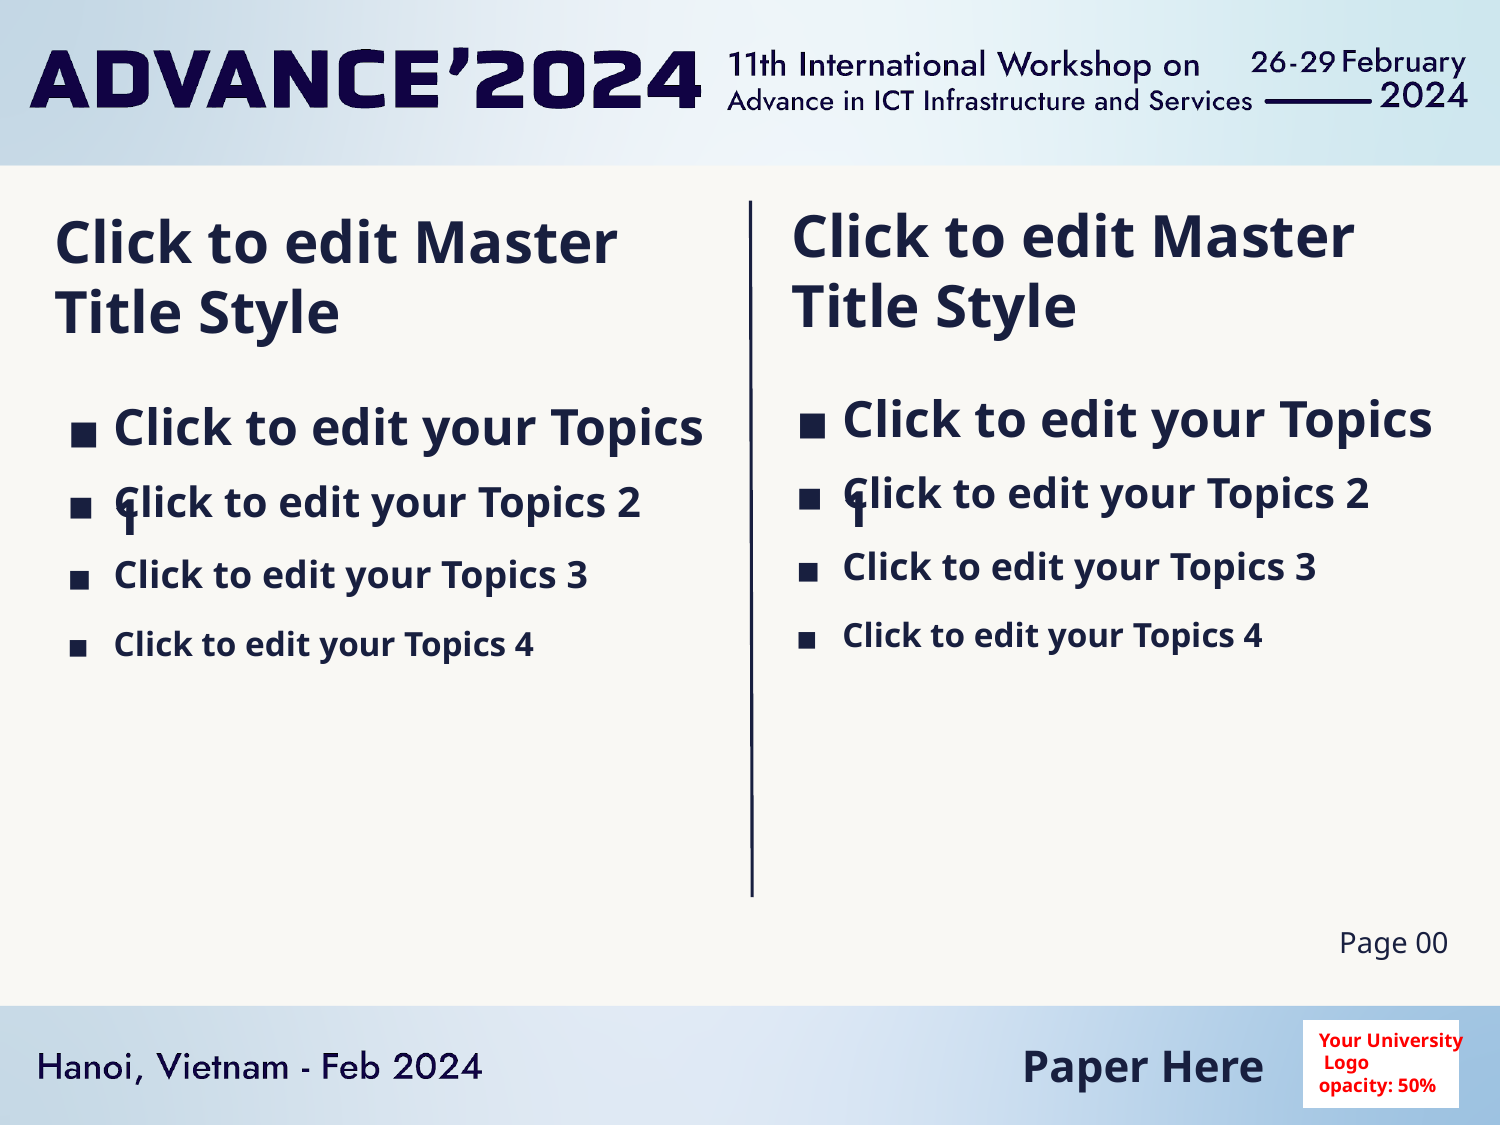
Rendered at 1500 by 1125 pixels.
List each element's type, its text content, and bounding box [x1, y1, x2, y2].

text_box Click to edit your Topics 4 [780, 586, 1455, 662]
text_box Click to edit your Topics 2 [51, 442, 726, 521]
text_box Click to edit your Topics 3 [780, 512, 1455, 586]
text_box Click to edit your Topics 2 [780, 434, 1455, 512]
text_box Paper Here [520, 1030, 1280, 1099]
text_box Page 00 [1324, 917, 1485, 968]
text_box Click to edit your Topics 1 [51, 358, 726, 442]
text_box Click to edit your Topics 1 [780, 349, 1455, 434]
text_box Click to edit your Topics 3 [51, 521, 726, 595]
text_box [1303, 1020, 1479, 1107]
picture [0, 0, 1500, 1125]
text_box Click to edit your Topics 4 [51, 595, 726, 671]
text_box Click to edit Master Title Style [39, 197, 749, 353]
text_box Click to edit Master Title Style [776, 191, 1487, 347]
